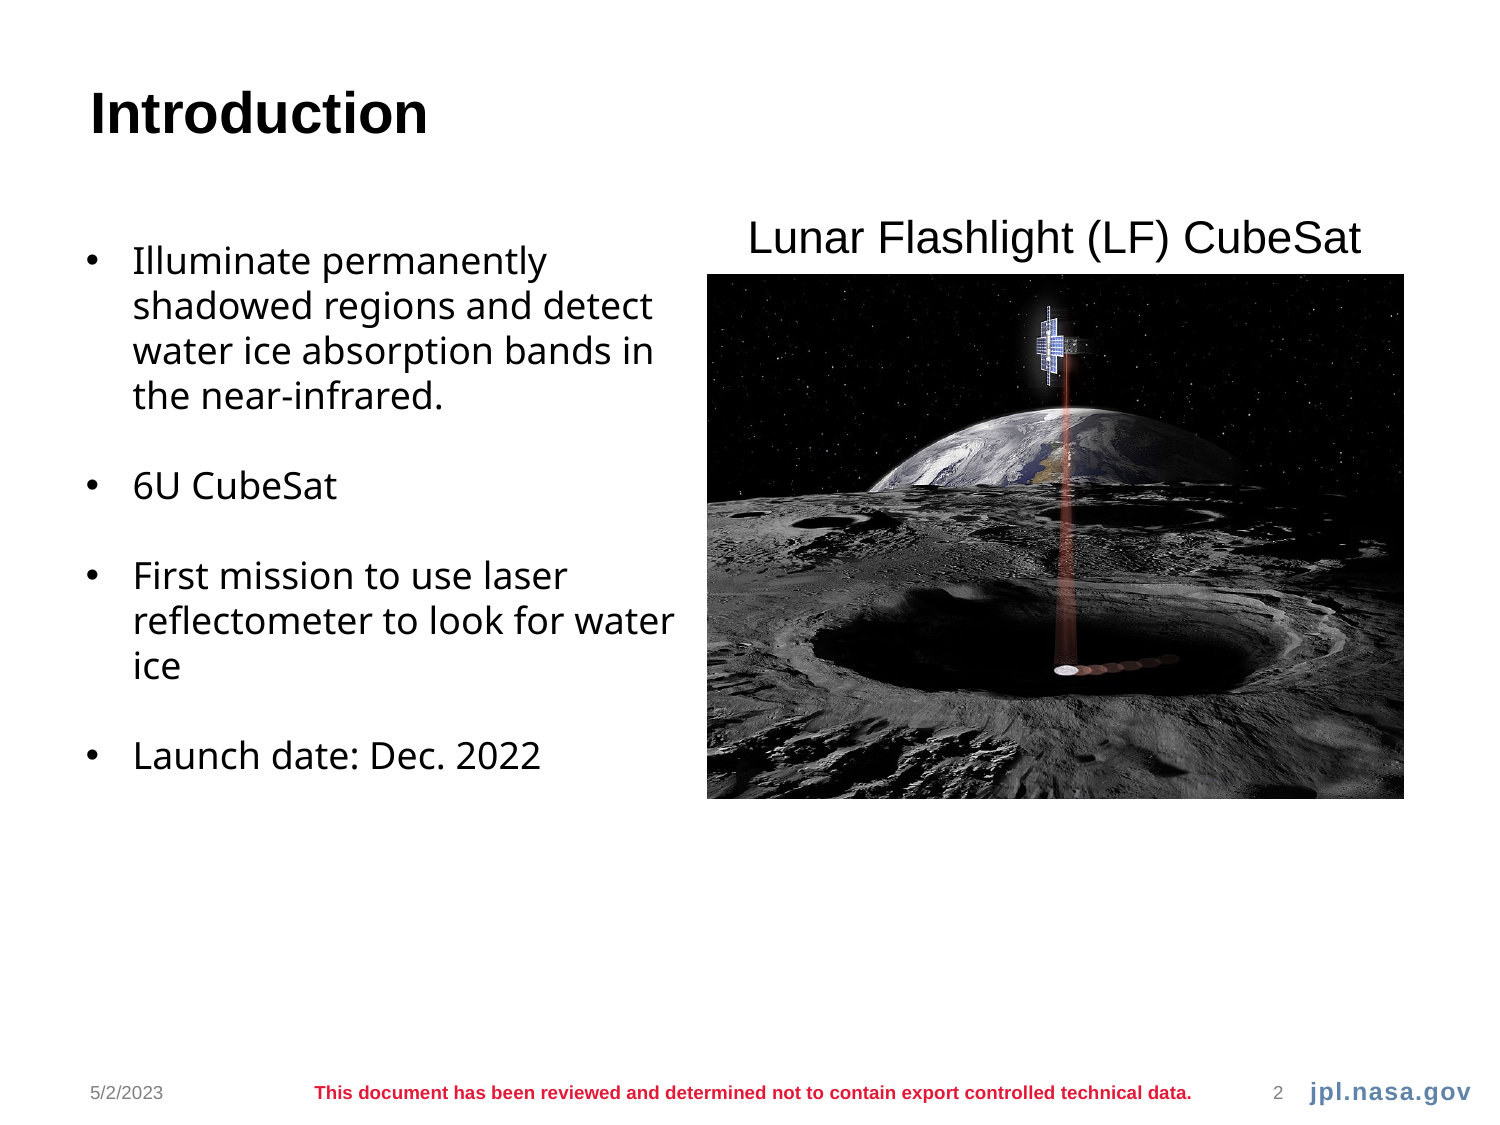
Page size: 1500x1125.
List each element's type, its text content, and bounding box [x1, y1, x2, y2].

text_box Illuminate permanently shadowed regions and detect water ice absorption bands in the near-infrared. 6U CubeSat First mission to use laser reflectometer to look for water ice Launch date: Dec. 2022 [70, 229, 707, 785]
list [706, 273, 1404, 800]
footer This document has been reviewed and determined not to contain export controlled technical data. [307, 1059, 1193, 1125]
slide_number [75, 1059, 307, 1125]
title Introduction [75, 67, 1425, 146]
list Lunar Flashlight (LF) CubeSat [732, 200, 1425, 271]
slide_number 2 [1193, 1059, 1299, 1125]
